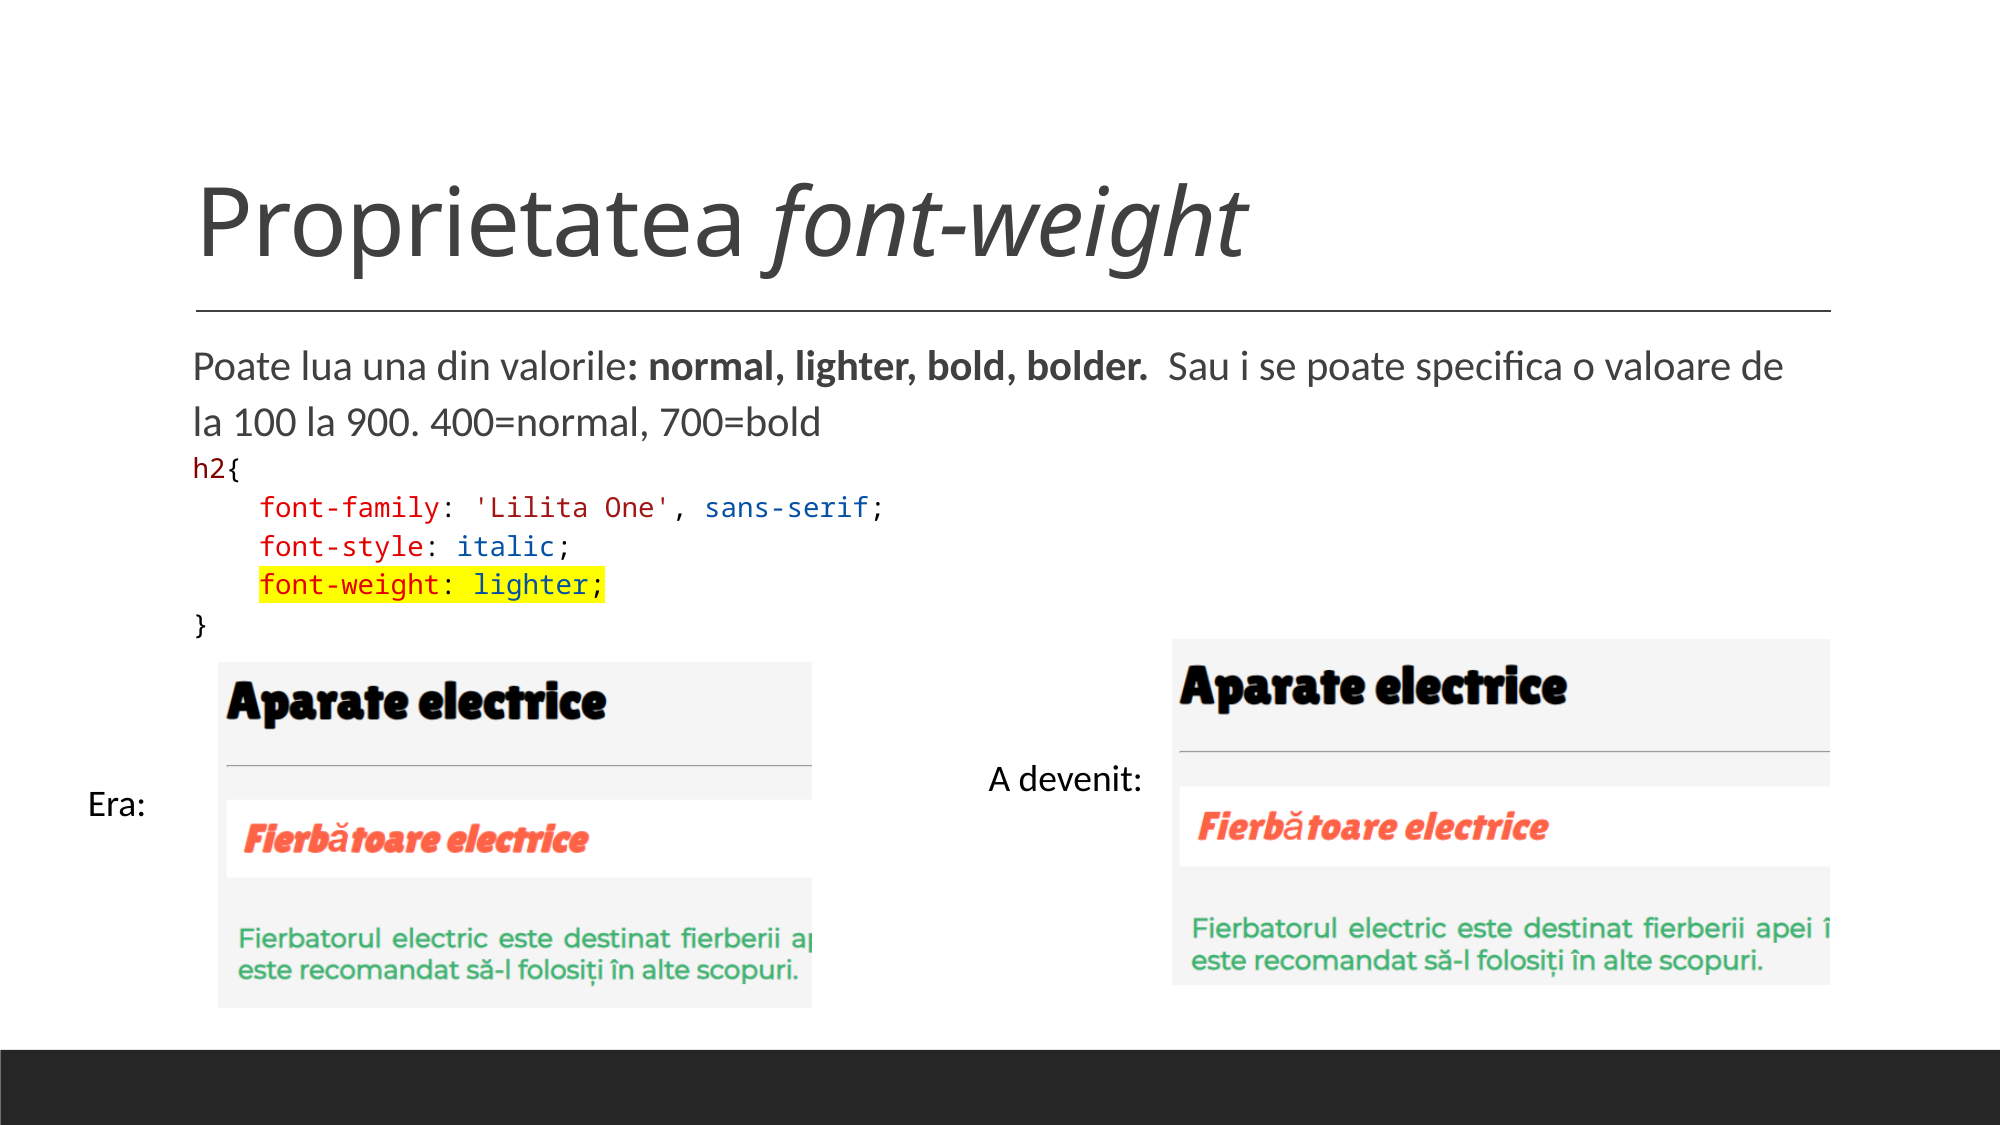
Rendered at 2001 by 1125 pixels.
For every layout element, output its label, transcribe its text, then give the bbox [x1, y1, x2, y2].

list Poate lua una din valorile: normal, lighter, bold, bolder. Sau i se poate specifica o valoare de la 100 la 900. 400=normal, 700=bold h2{ font-family: 'Lilita One', sans-serif; font-style: italic; font-weight: lighter; } [180, 324, 1788, 650]
text_box A devenit: [973, 746, 1158, 807]
text_box Era: [73, 771, 162, 832]
picture [1171, 638, 1831, 985]
picture [218, 662, 812, 1009]
title Proprietatea font-weight [180, 47, 1830, 285]
